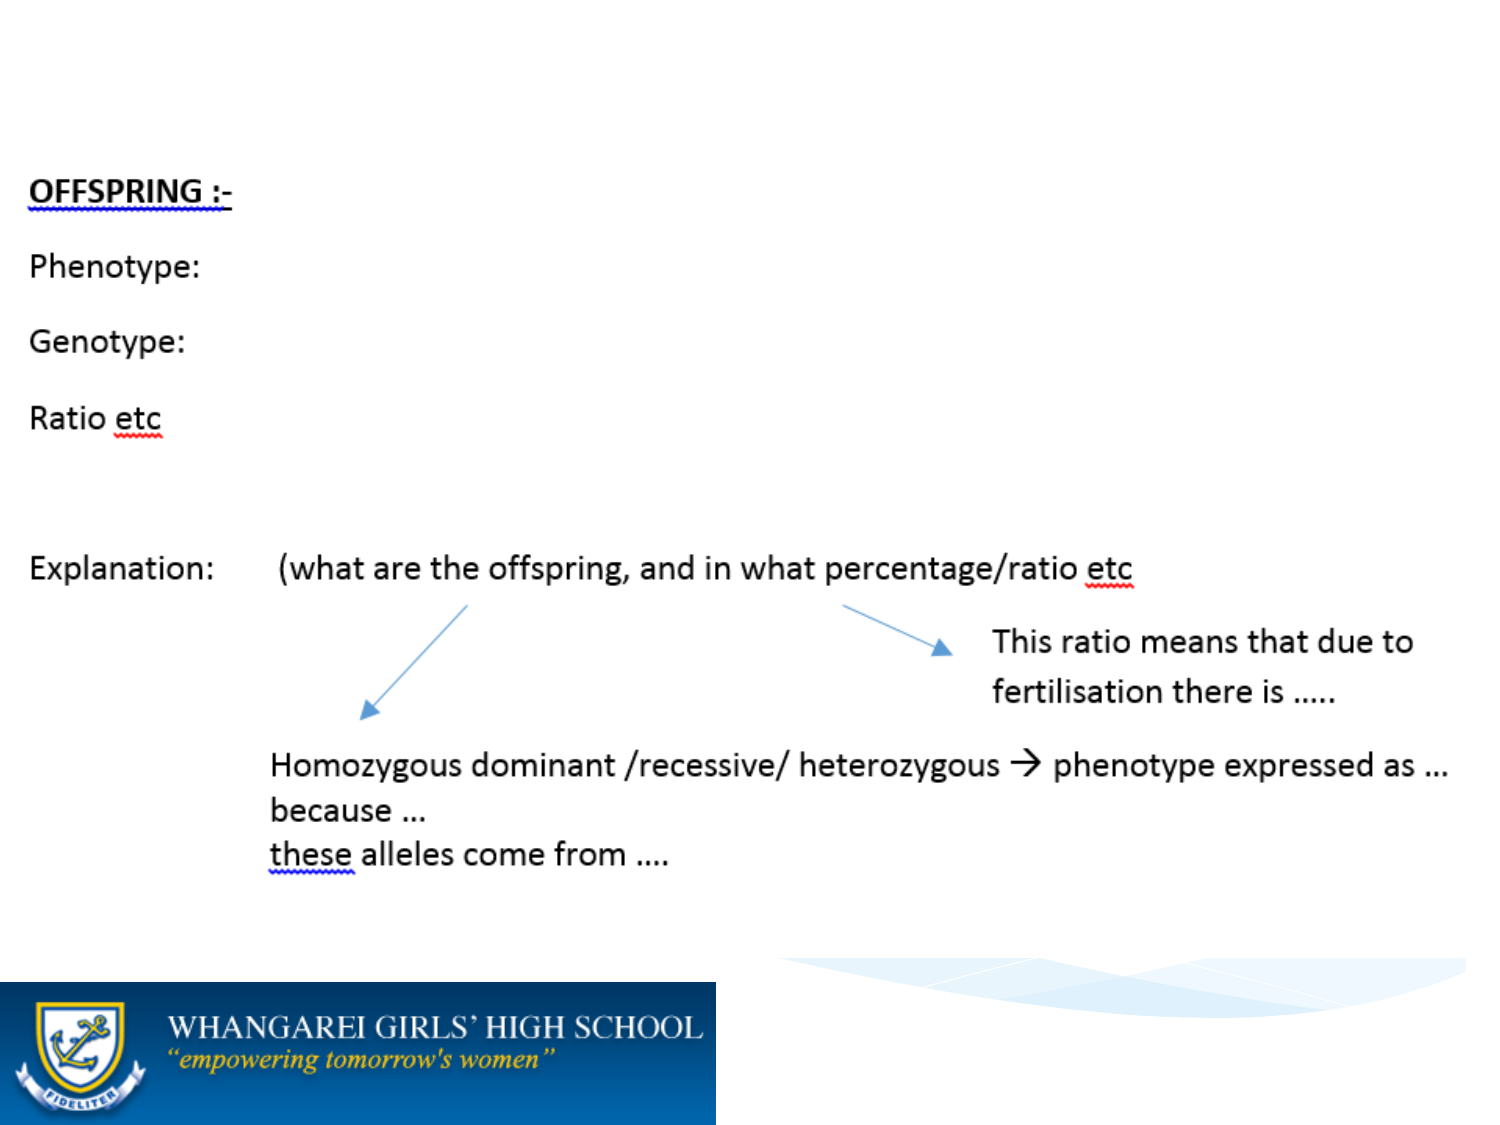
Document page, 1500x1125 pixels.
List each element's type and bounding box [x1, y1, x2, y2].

picture [0, 982, 716, 1125]
picture [18, 166, 1482, 958]
